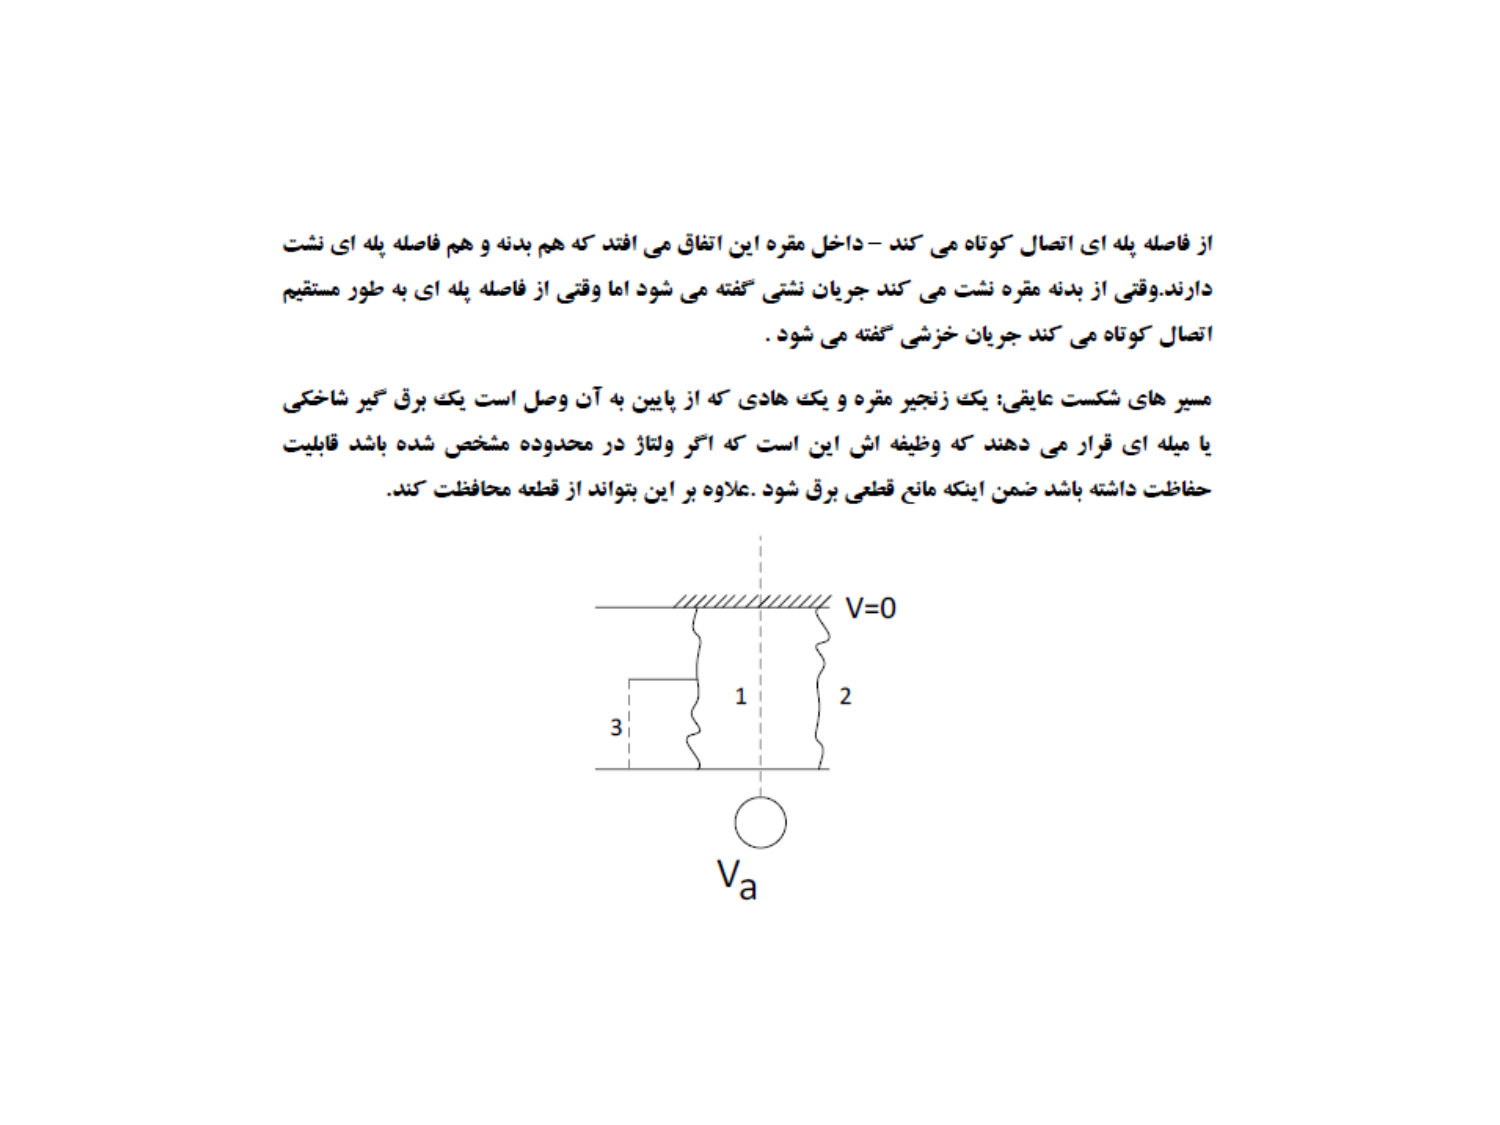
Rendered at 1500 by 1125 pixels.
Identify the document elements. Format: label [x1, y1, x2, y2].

picture [266, 210, 1234, 916]
